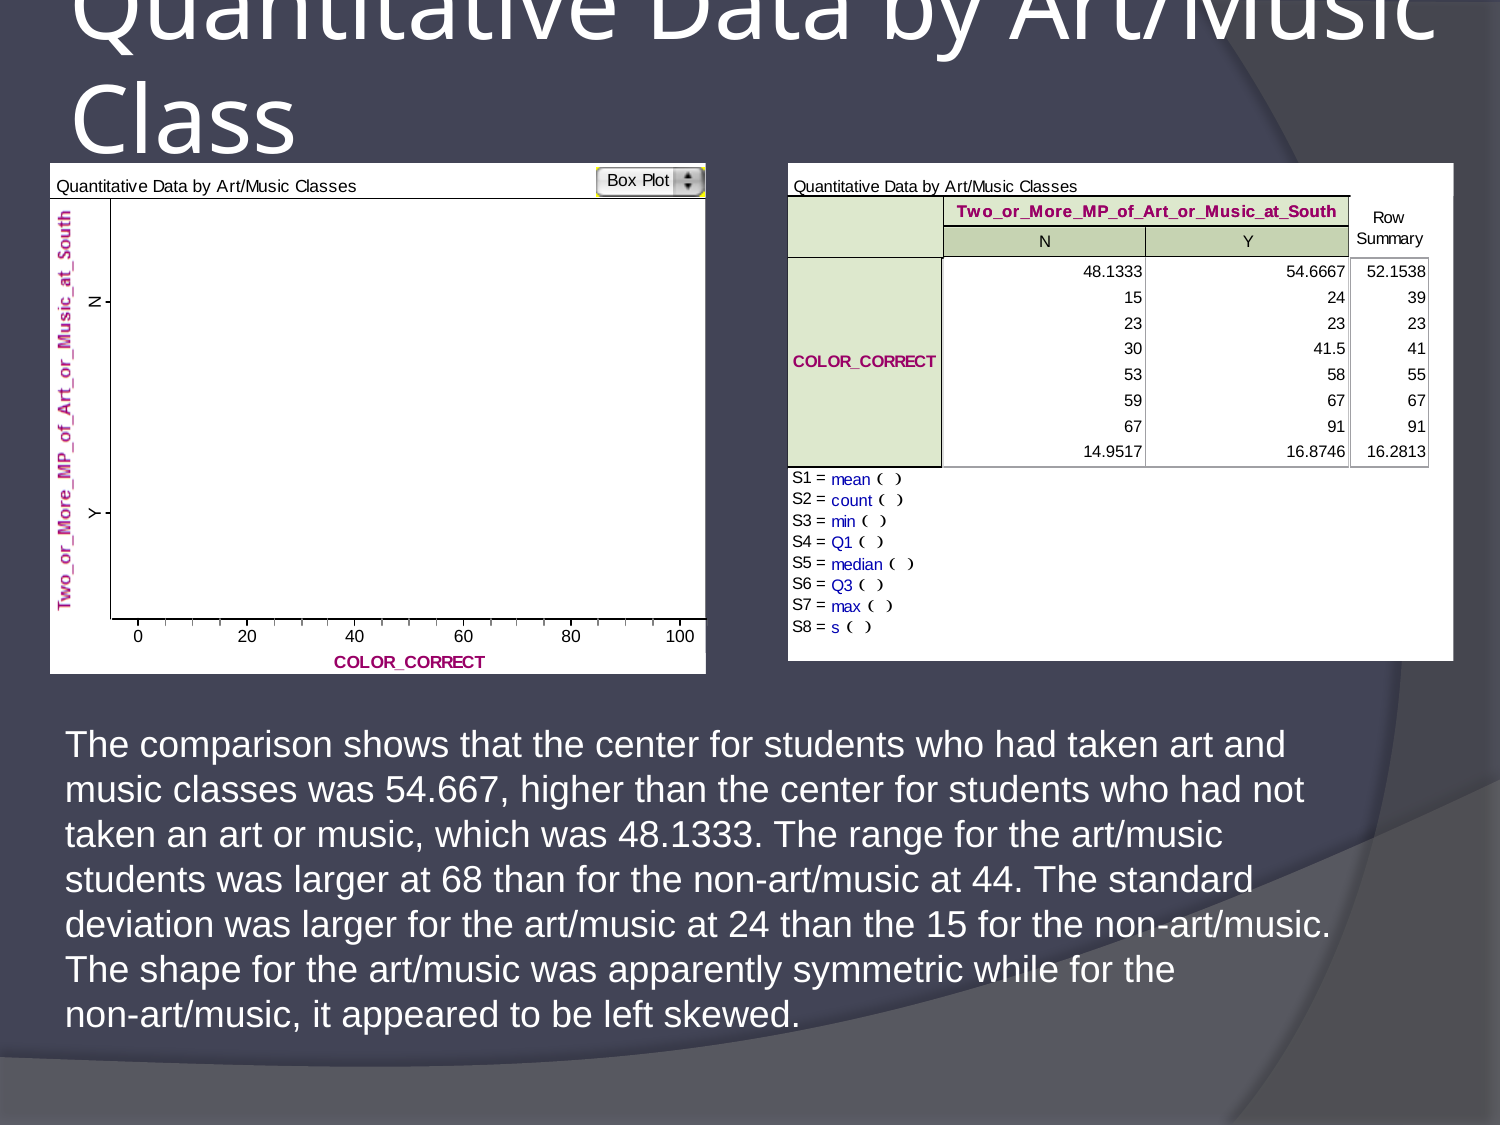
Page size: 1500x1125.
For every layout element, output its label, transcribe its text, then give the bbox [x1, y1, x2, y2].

picture [49, 162, 708, 676]
title Quantitative Data by Art/Music Class [62, 0, 1488, 180]
text_box The comparison shows that the center for students who had taken art and music classes was 54.667, higher than the center for students who had not taken an art or music, which was 48.1333. The range for the art/music students was larger at 68 than for the non-art/music at 44. The standard deviation was larger for the art/music at 24 than the 15 for the non-art/music. The shape for the art/music was apparently symmetric while for the non-art/music, it appeared to be left skewed. [50, 712, 1375, 1043]
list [787, 162, 1455, 663]
